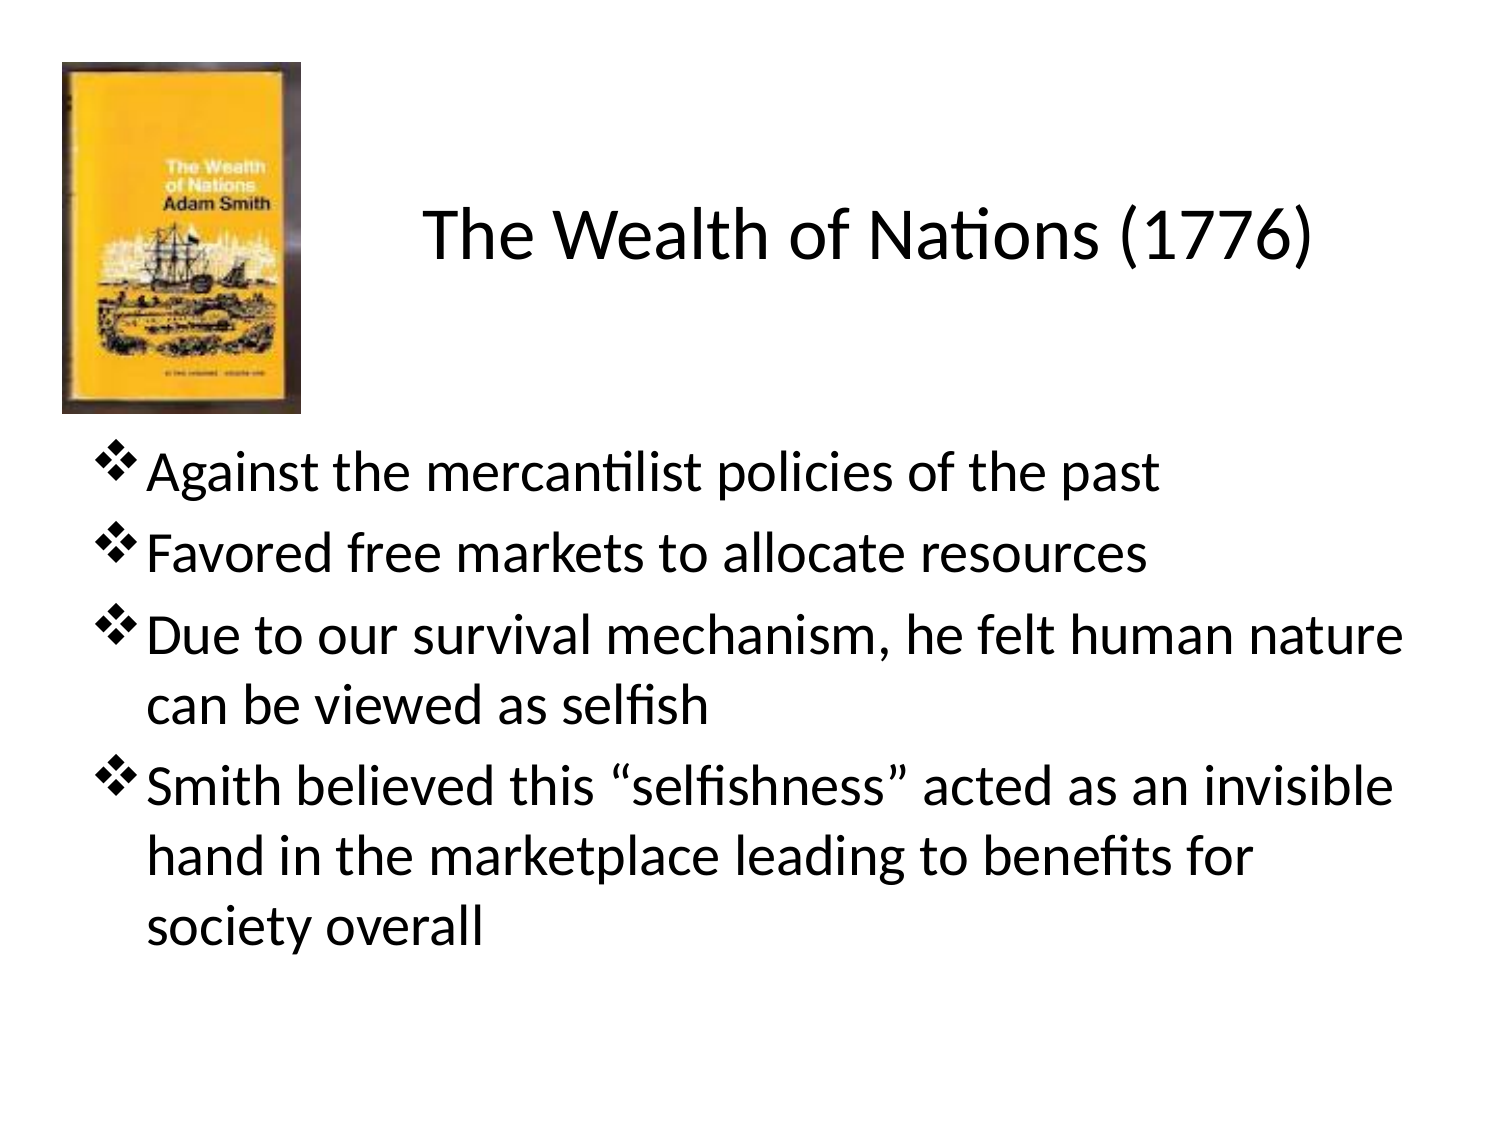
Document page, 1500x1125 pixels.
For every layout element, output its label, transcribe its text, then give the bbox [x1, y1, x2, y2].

title The Wealth of Nations (1776) [75, 45, 1425, 262]
list Against the mercantilist policies of the past Favored free markets to allocate resources Due to our survival mechanism, he felt human nature can be viewed as selfish Smith believed this “selfishness” acted as an invisible hand in the marketplace leading to benefits for society overall [75, 262, 1425, 1075]
picture [62, 62, 301, 415]
